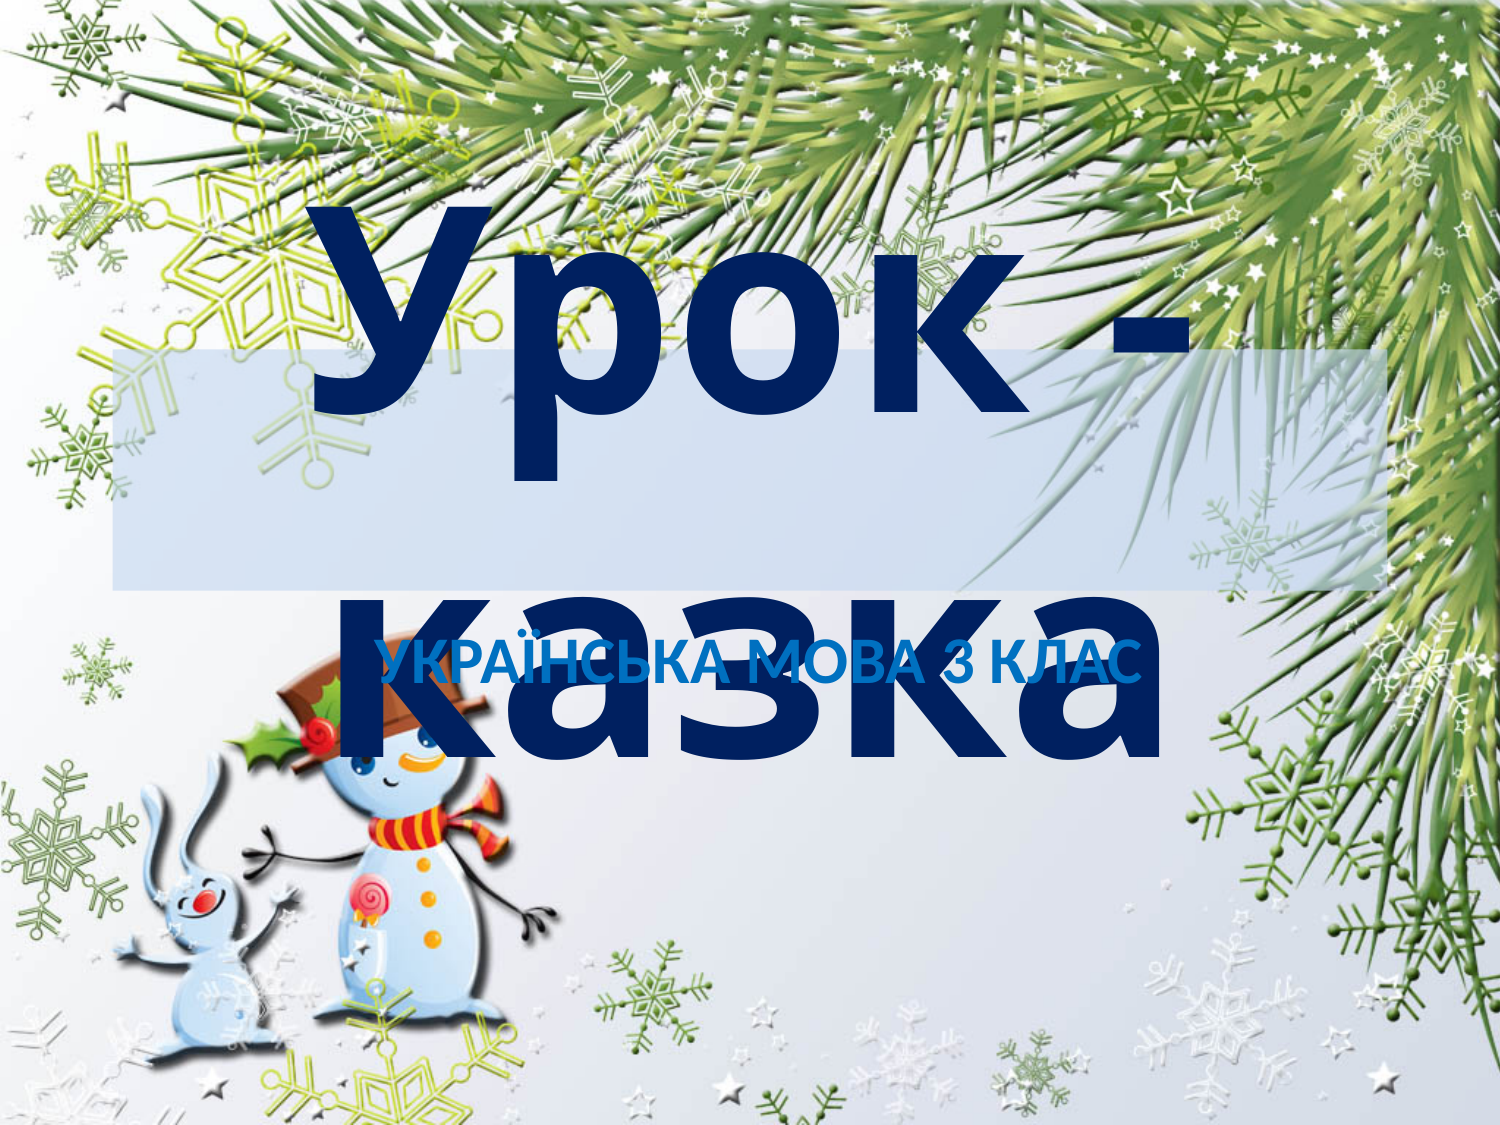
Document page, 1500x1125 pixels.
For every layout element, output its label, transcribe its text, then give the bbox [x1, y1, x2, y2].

subtitle Українська мова 3 клас [234, 609, 1285, 734]
picture [0, 0, 1500, 1125]
title Урок - казка [112, 349, 1388, 591]
